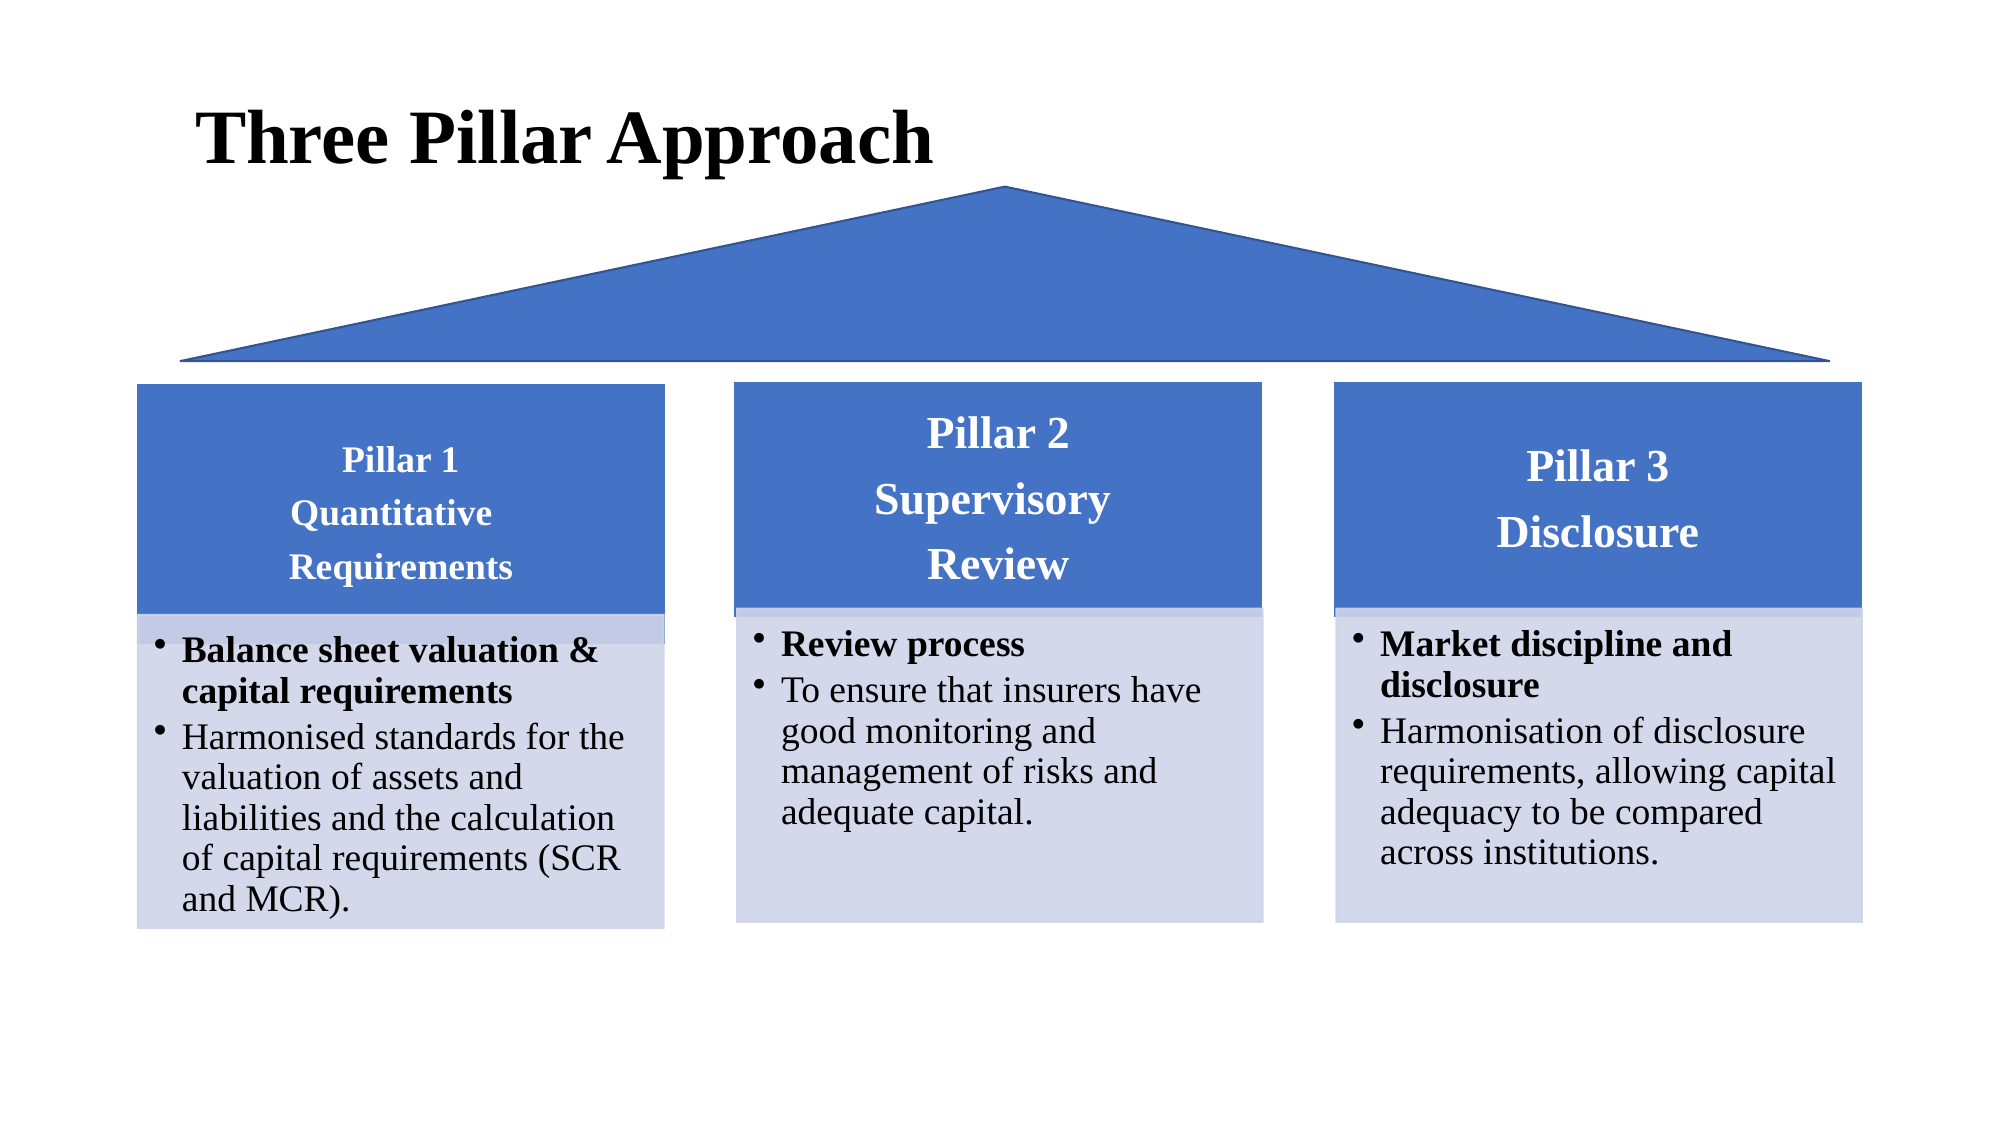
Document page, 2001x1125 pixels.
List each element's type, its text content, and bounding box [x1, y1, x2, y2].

title Three Pillar Approach [179, 31, 1591, 187]
text_box [468, 185, 1542, 299]
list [137, 299, 1863, 1014]
